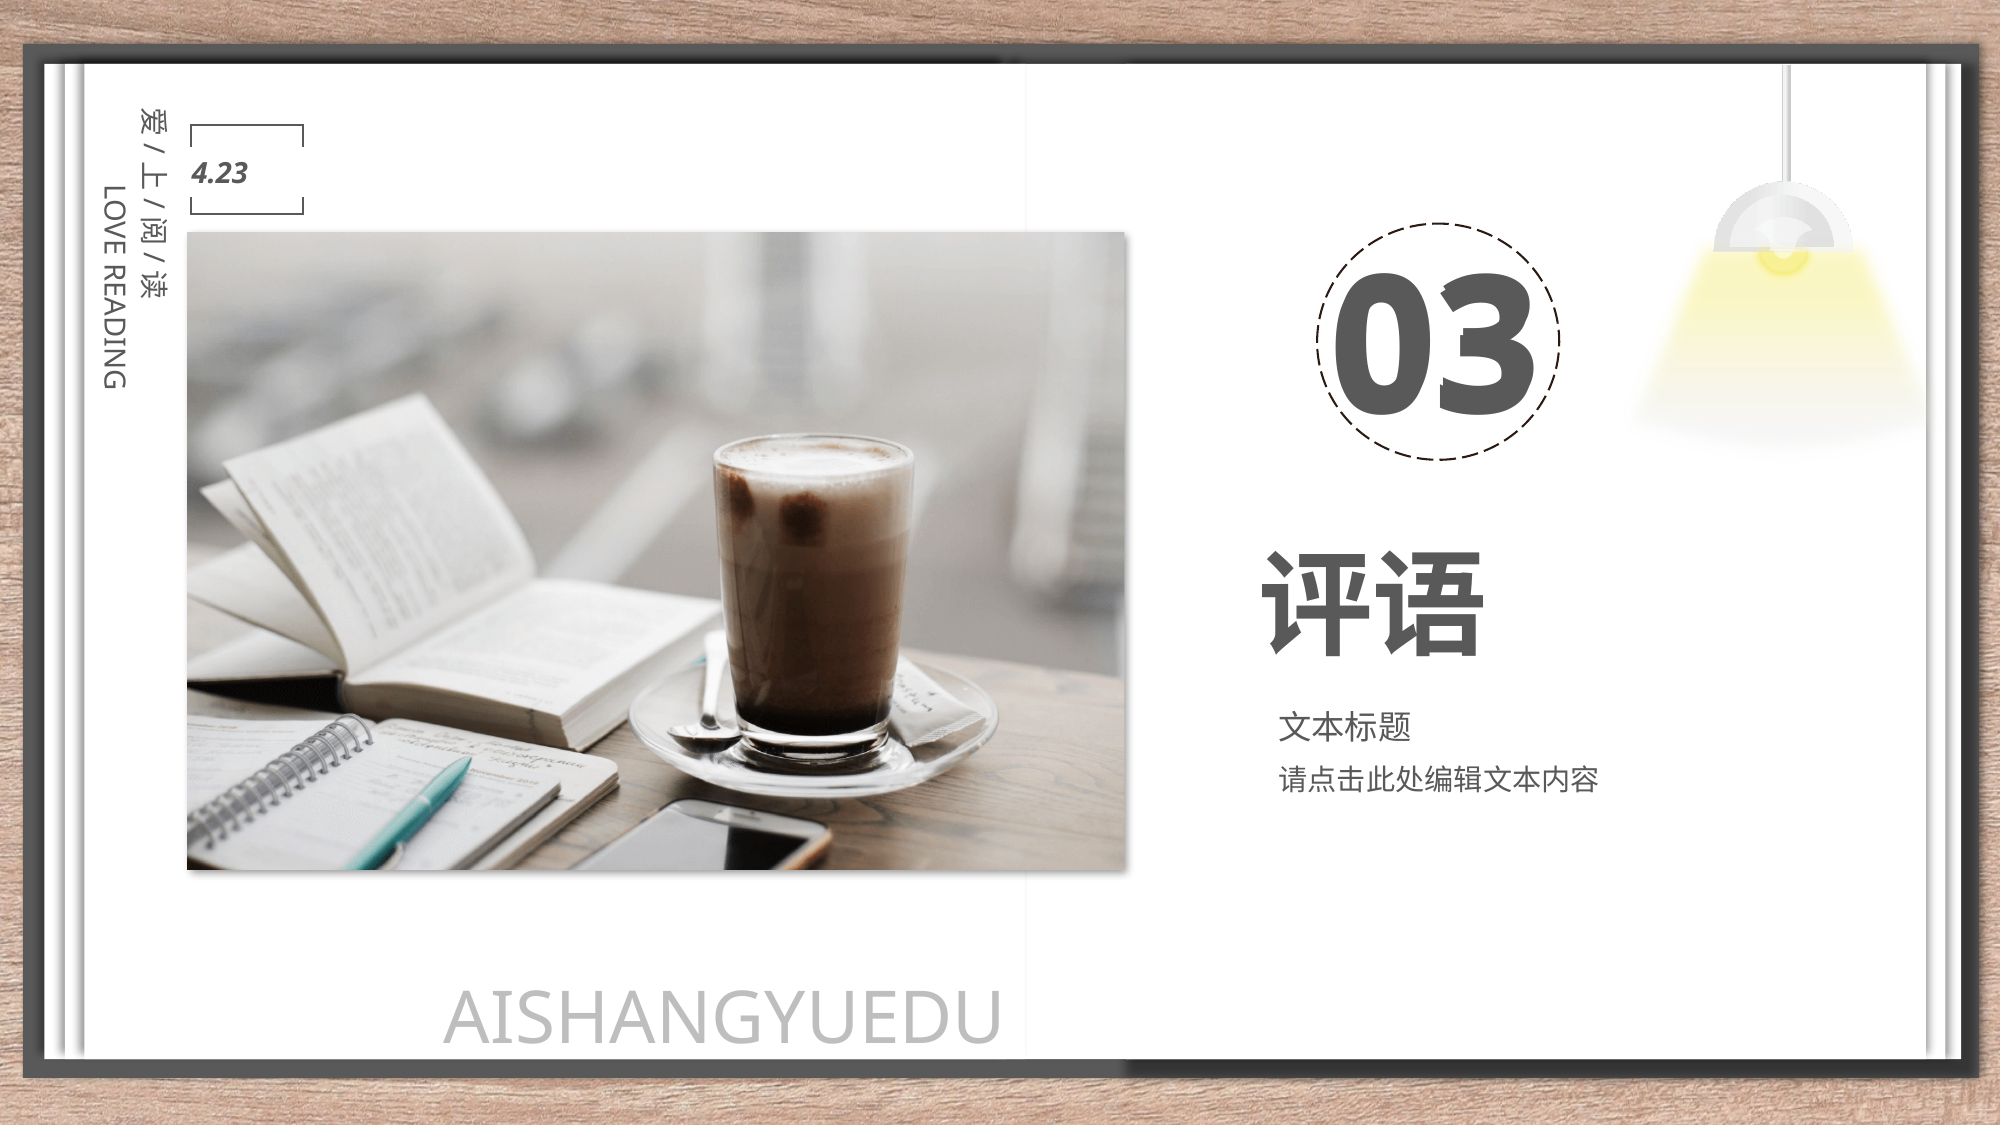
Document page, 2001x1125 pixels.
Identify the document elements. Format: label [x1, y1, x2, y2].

text_box [1263, 698, 1627, 805]
picture [0, 0, 2000, 1125]
text_box [176, 125, 326, 214]
text_box [44, 63, 1962, 1060]
text_box [1317, 215, 1560, 460]
